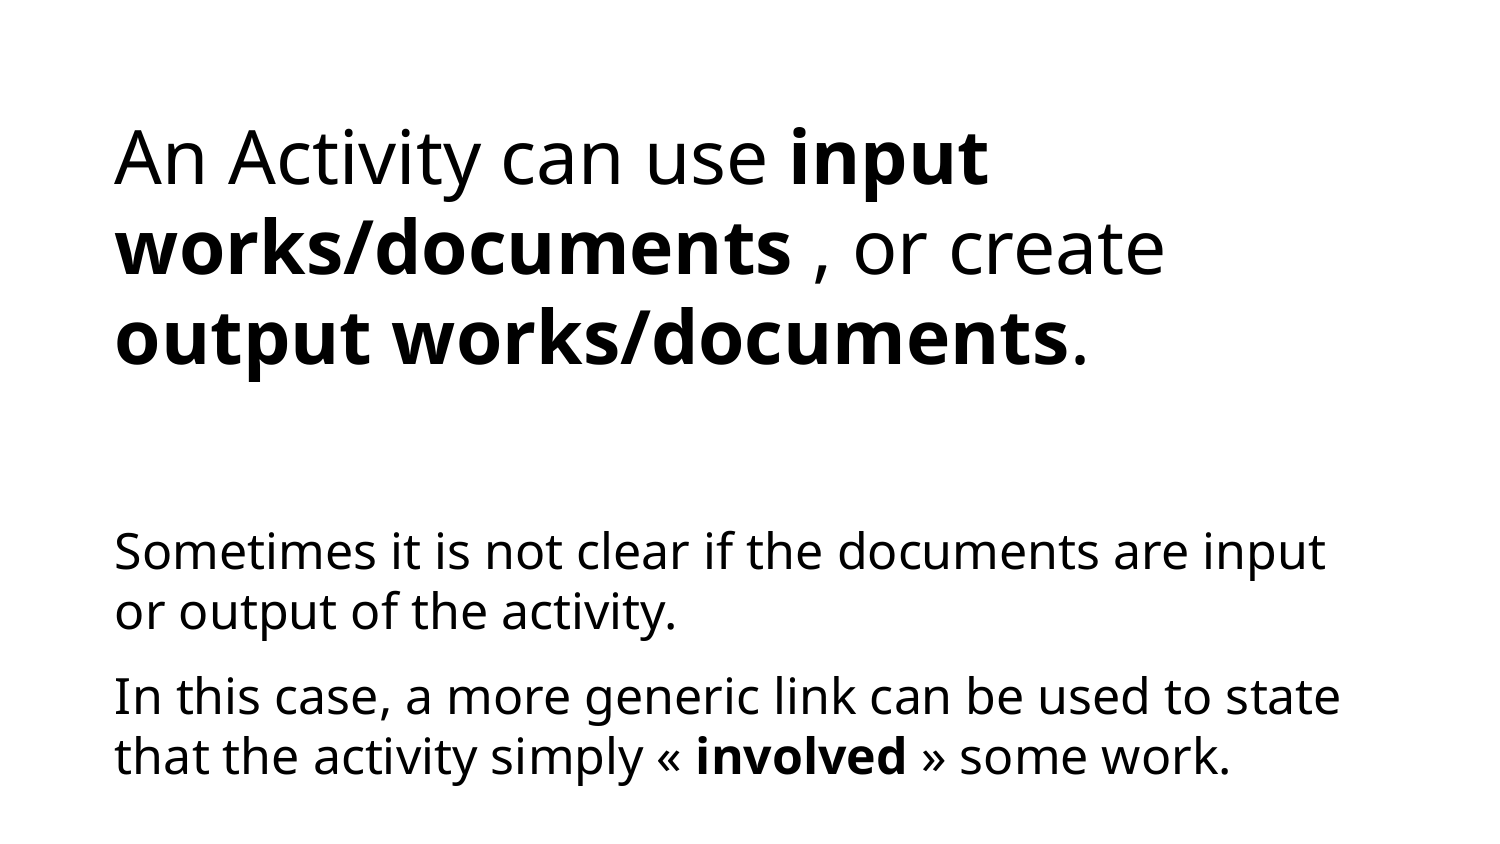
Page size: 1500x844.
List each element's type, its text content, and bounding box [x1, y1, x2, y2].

text_box An Activity can use input works/documents , or create output works/documents. Sometimes it is not clear if the documents are input or output of the activity. In this case, a more generic link can be used to state that the activity simply « involved » some work. [100, 101, 1400, 792]
